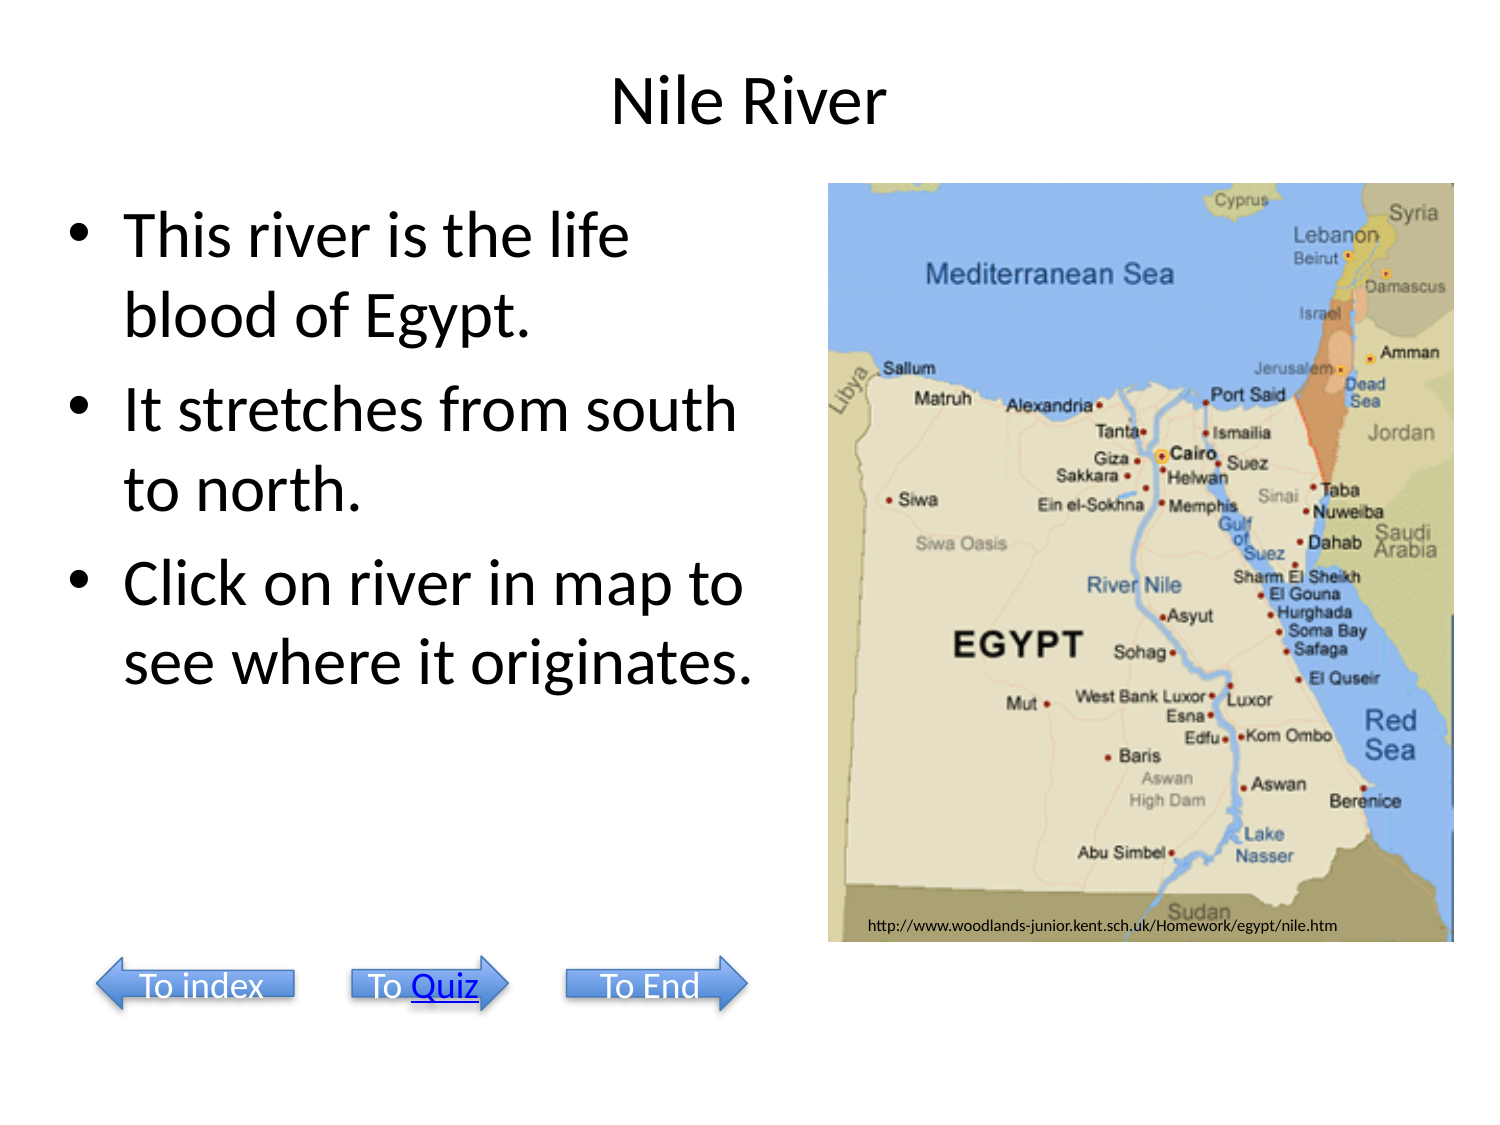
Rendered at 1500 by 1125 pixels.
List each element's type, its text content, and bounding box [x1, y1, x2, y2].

text_box To Quiz [351, 955, 509, 1012]
text_box To End [565, 955, 748, 1012]
title Nile River [75, 45, 1425, 233]
text_box To index [95, 956, 295, 1010]
list This river is the life blood of Egypt. It stretches from south to north. Click on river in map to see where it originates. [52, 183, 802, 1058]
picture [828, 183, 1454, 943]
